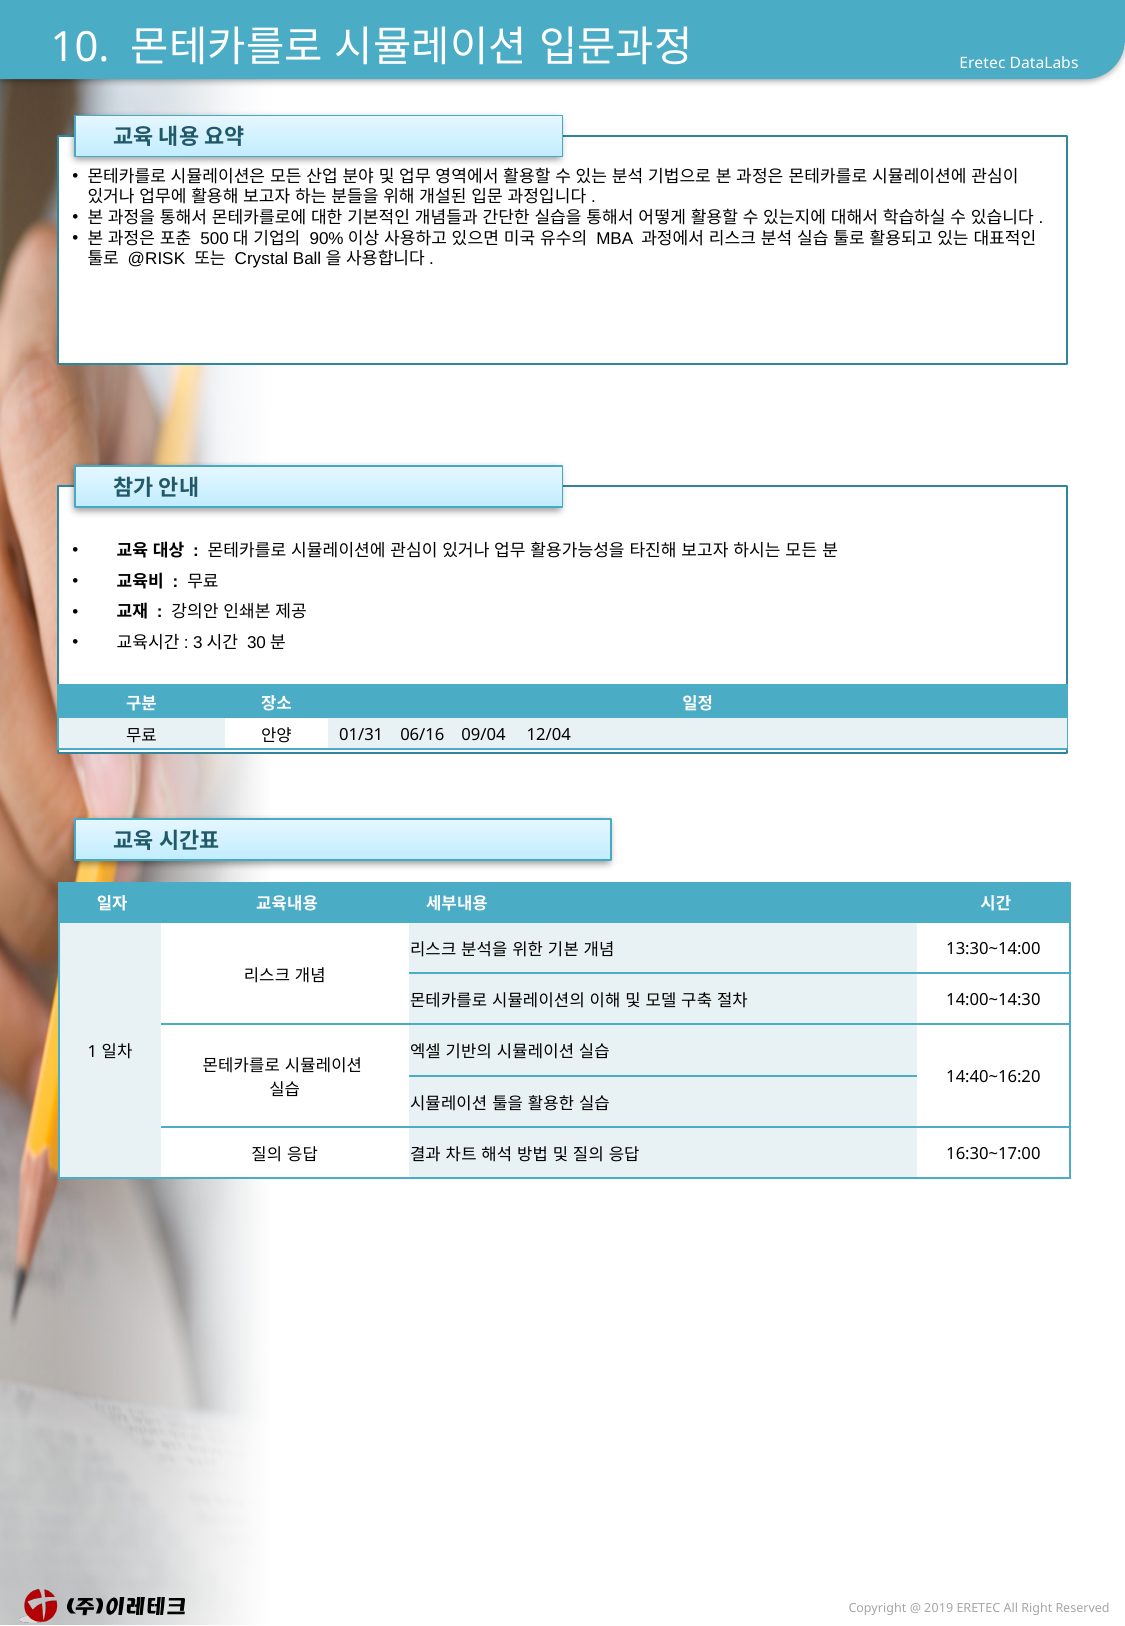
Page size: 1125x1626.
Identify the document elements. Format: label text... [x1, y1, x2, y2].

table_header 시간 [917, 883, 1069, 921]
text_box 몬테카를로 시뮬레이션은 모든 산업 분야 및 업무 영역에서 활용할 수 있는 분석 기법으로 본 과정은 몬테카를로 시뮬레이션에 관심이 있거나 업무에 활용해 보고자 하는 분들을 위해 개설된 입문 과정입니다. 본 과정을 통해서 몬테카를로에 대한 기본적인 개념들과 간단한 실습을 통해서 어떻게 활용할 수 있는지에 대해서 학습하실 수 있습니다. 본 과정은 포춘 500대 기업의 90%이상 사용하고 있으면 미국 유수의 MBA 과정에서 리스크 분석 실습 툴로 활용되고 있는 대표적인 툴로 @RISK 또는 Crystal Ball을 사용합니다. [57, 157, 1068, 276]
title 10. 몬테카를로 시뮬레이션 입문과정 [35, 9, 1049, 80]
table_cell 시뮬레이션 툴을 활용한 실습 [409, 1077, 917, 1126]
text_box 교육 대상 : 몬테카를로 시뮬레이션에 관심이 있거나 업무 활용가능성을 타진해 보고자 하시는 모든 분 교육비 : 무료 교재 : 강의안 인쇄본 제공 교육시간: 3시간 30분 [57, 521, 1068, 684]
table_cell 몬테카를로 시뮬레이션의 이해 및 모델 구축 절차 [409, 974, 917, 1023]
table_header 교육내용 [161, 883, 409, 921]
table_cell 1일차 [60, 923, 161, 1177]
table_cell 몬테카를로 시뮬레이션 실습 [161, 1025, 409, 1126]
table_cell 13:30~14:00 [917, 923, 1069, 972]
table_cell 질의 응답 [161, 1128, 409, 1177]
text_box [55, 484, 1070, 756]
text_box [55, 134, 1070, 366]
table_cell 14:40~16:20 [917, 1025, 1069, 1126]
table_cell 안양 [225, 718, 328, 748]
table_header 구분 [59, 686, 225, 716]
text_box 참가 안내 [74, 465, 563, 508]
table_cell 결과 차트 해석 방법 및 질의 응답 [409, 1128, 917, 1177]
picture [0, 48, 1125, 1625]
table_cell 16:30~17:00 [917, 1128, 1069, 1177]
table_cell 14:00~14:30 [917, 974, 1069, 1023]
table_header 세부내용 [409, 883, 917, 921]
table_header 일자 [60, 883, 161, 921]
table_header 일정 [328, 686, 1067, 716]
table_cell 01/31 06/16 09/04 12/04 [328, 718, 1067, 748]
text_box 교육 시간표 [74, 818, 612, 861]
table_cell 리스크 개념 [161, 923, 409, 1023]
table_cell 무료 [59, 718, 225, 748]
table_header 장소 [225, 686, 328, 716]
table_cell 리스크 분석을 위한 기본 개념 [409, 923, 917, 972]
table_cell 엑셀 기반의 시뮬레이션 실습 [409, 1025, 917, 1075]
text_box 교육 내용 요약 [74, 115, 563, 157]
